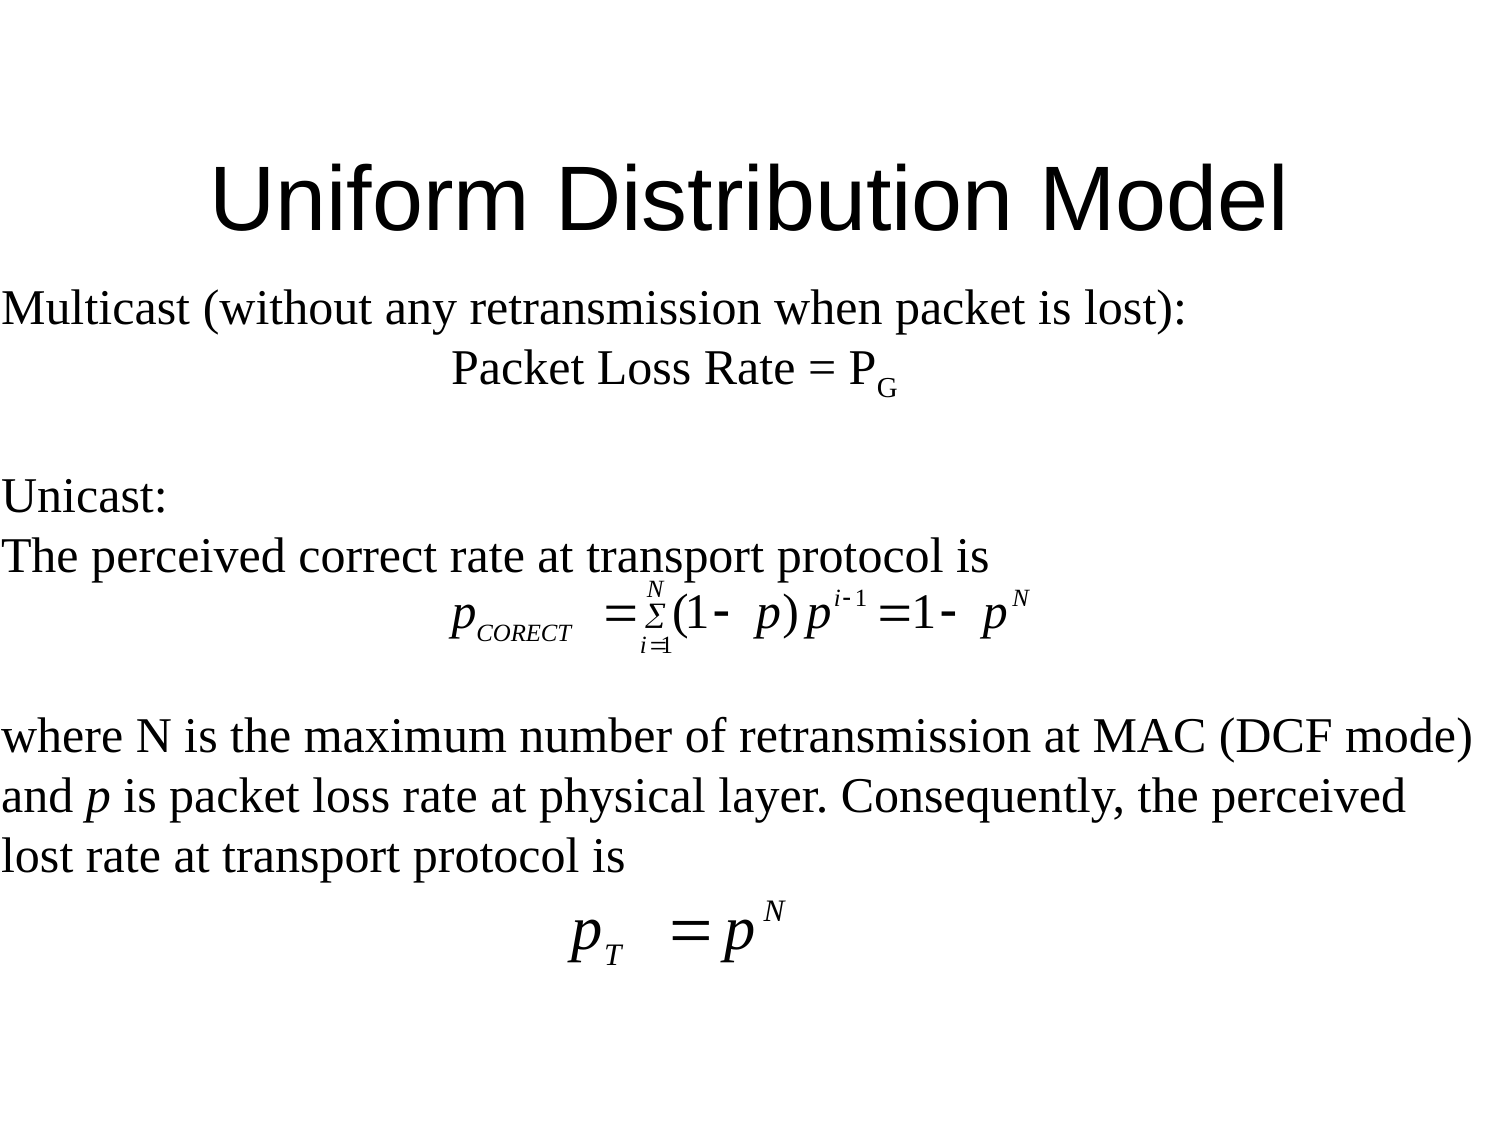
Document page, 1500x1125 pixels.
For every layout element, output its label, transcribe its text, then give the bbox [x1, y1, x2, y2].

text_box Uniform Distribution Model [112, 99, 1388, 267]
text_box Multicast (without any retransmission when packet is lost): Packet Loss Rate = PG Unicast: The perceived correct rate at transport protocol is where N is the maximum number of retransmission at MAC (DCF mode) and p is packet loss rate at physical layer. Consequently, the perceived lost rate at transport protocol is [0, 267, 1500, 891]
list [560, 892, 793, 971]
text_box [442, 573, 1035, 660]
